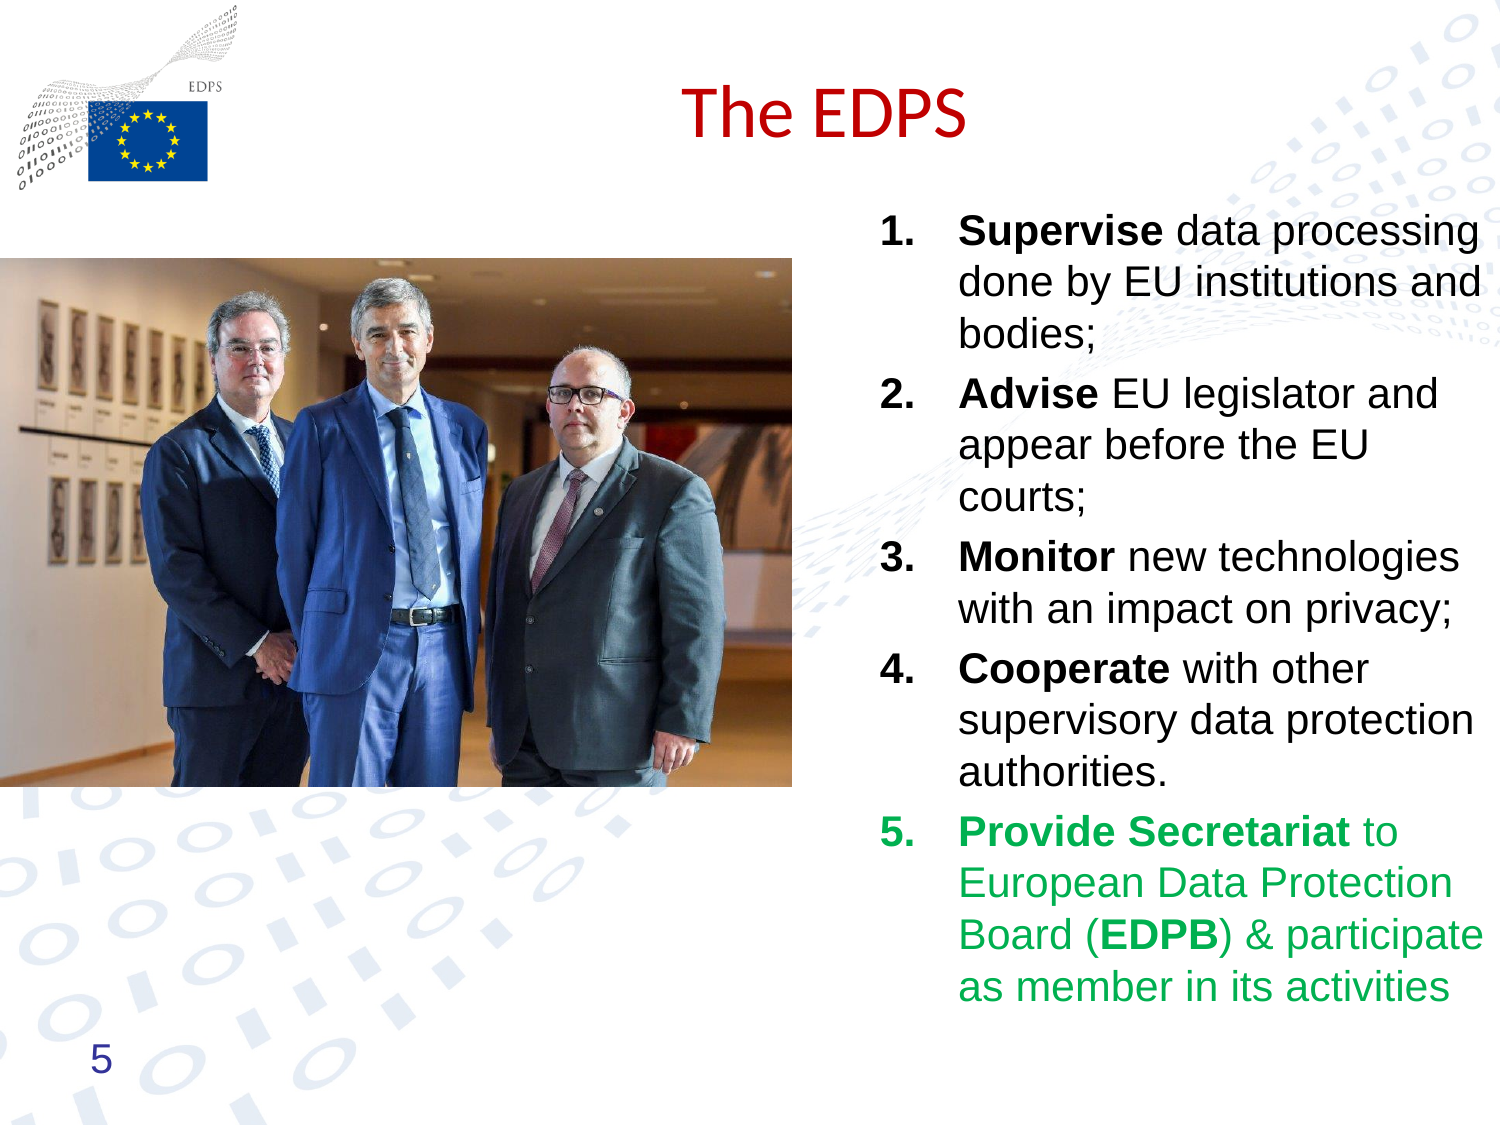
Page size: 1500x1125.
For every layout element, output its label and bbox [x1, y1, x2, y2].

list [0, 258, 792, 788]
picture [0, 0, 1500, 1125]
